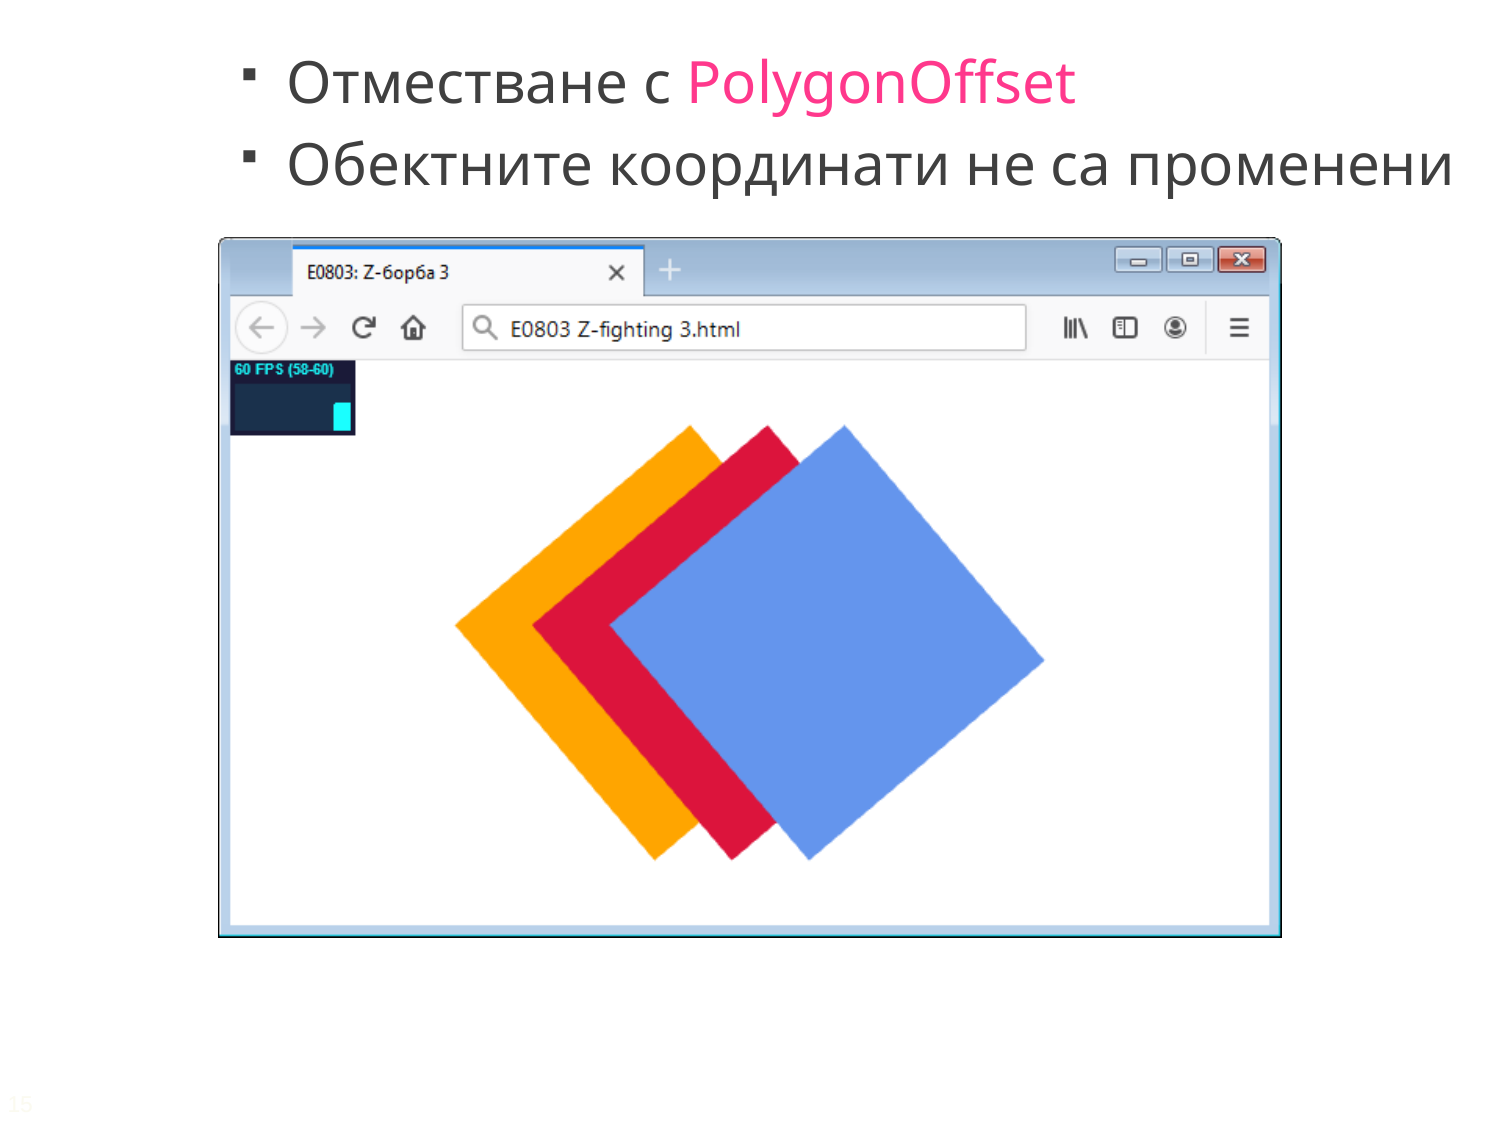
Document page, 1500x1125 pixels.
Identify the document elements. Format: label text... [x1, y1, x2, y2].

list Отместване с PolygonOffset Обектните координати не са променени [150, 37, 1488, 1113]
picture [218, 237, 1282, 938]
